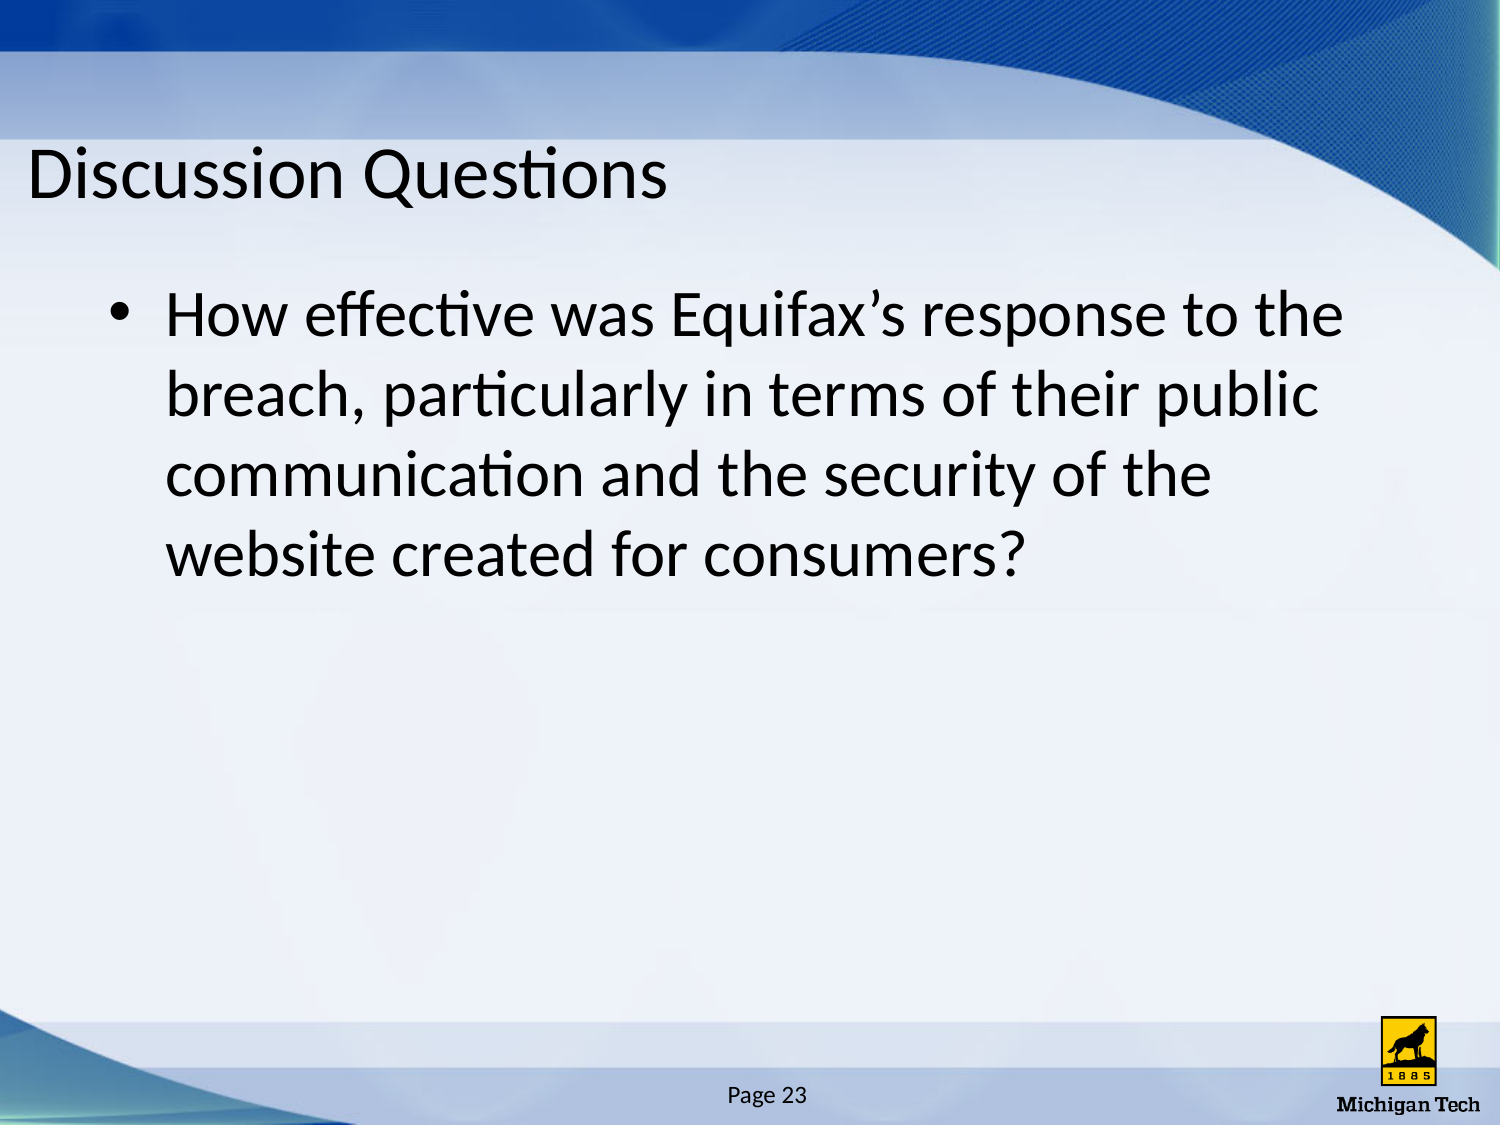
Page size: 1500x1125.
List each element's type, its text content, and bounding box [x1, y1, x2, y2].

title Discussion Questions [12, 75, 1263, 263]
picture [0, 0, 1500, 1125]
list How effective was Equifax’s response to the breach, particularly in terms of their public communication and the security of the website created for consumers? [75, 262, 1425, 1063]
